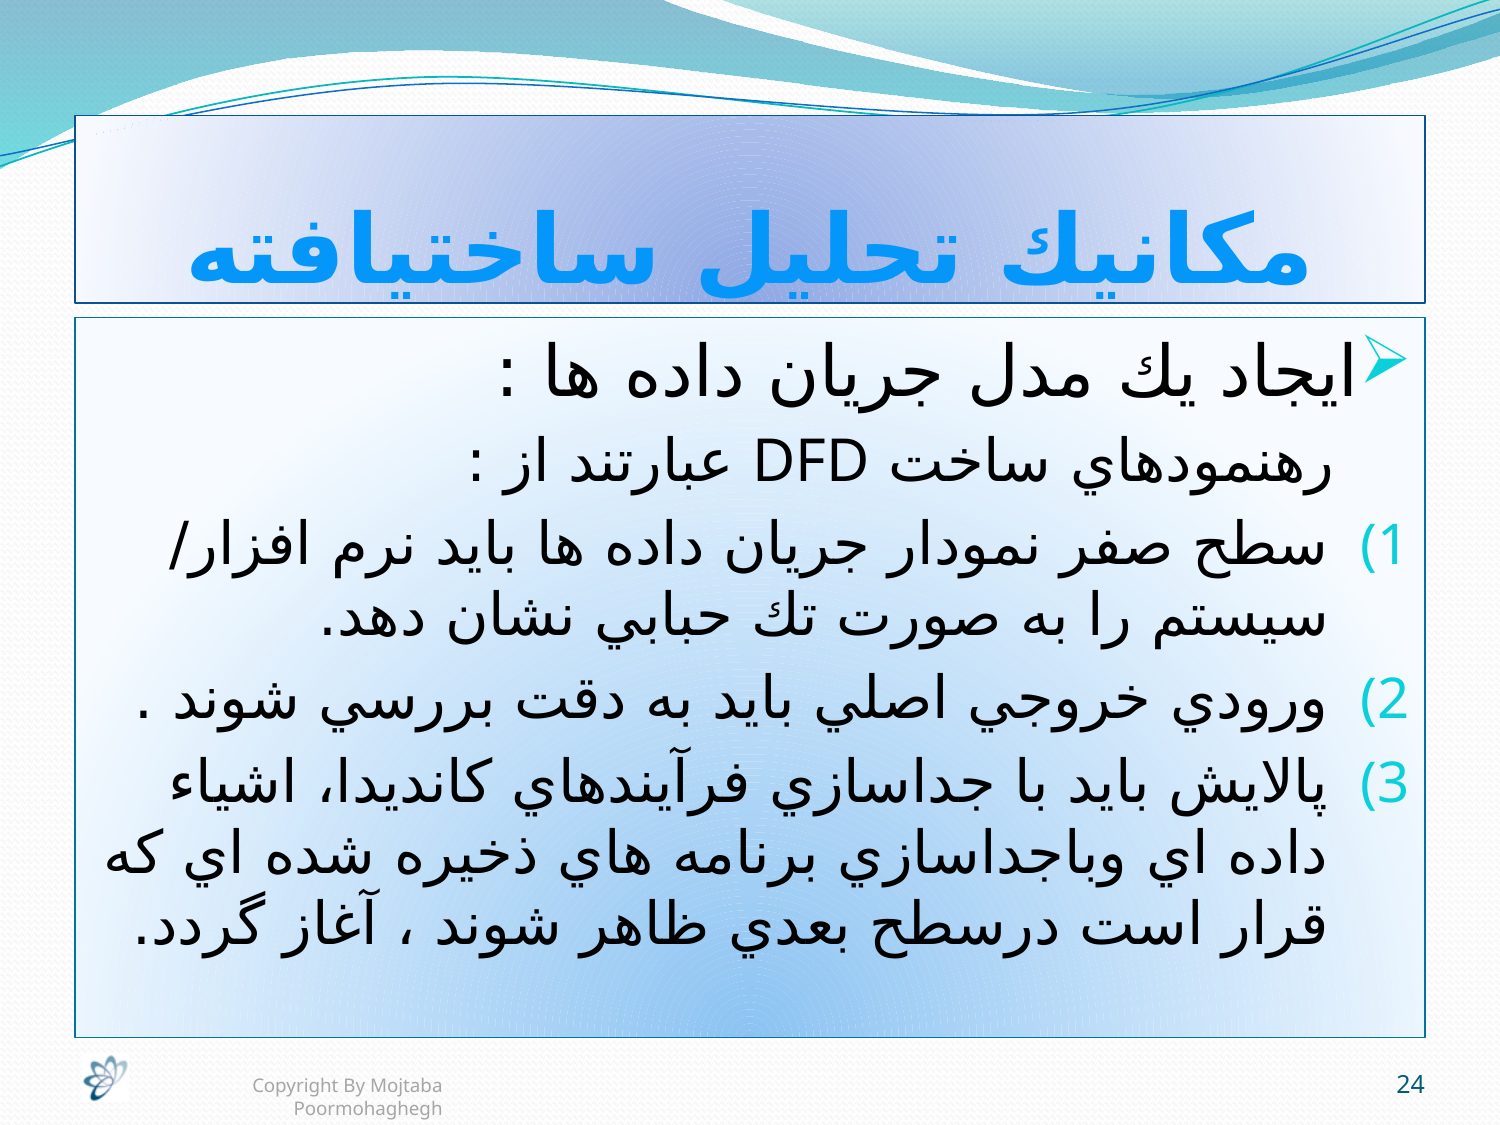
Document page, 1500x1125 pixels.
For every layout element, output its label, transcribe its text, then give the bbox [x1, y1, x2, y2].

title مكانيك تحليل ساختيافته [74, 115, 1426, 304]
text_box Copyright By Mojtaba Poormohaghegh [105, 1066, 457, 1125]
slide_number 24 [1299, 1042, 1425, 1103]
list ايجاد يك مدل جريان داده ها : رهنمودهاي ساخت DFD عبارتند از : سطح صفر نمودار جريان داده ها بايد نرم افزار/ سيستم را به صورت تك حبابي نشان دهد. ورودي خروجي اصلي بايد به دقت بررسي شوند . پالايش بايد با جداسازي فرآيندهاي كانديدا، اشياء داده اي وباجداسازي برنامه هاي ذخيره شده اي كه قرار است درسطح بعدي ظاهر شوند ، آغاز گردد. [74, 317, 1426, 1038]
picture [81, 1054, 130, 1102]
